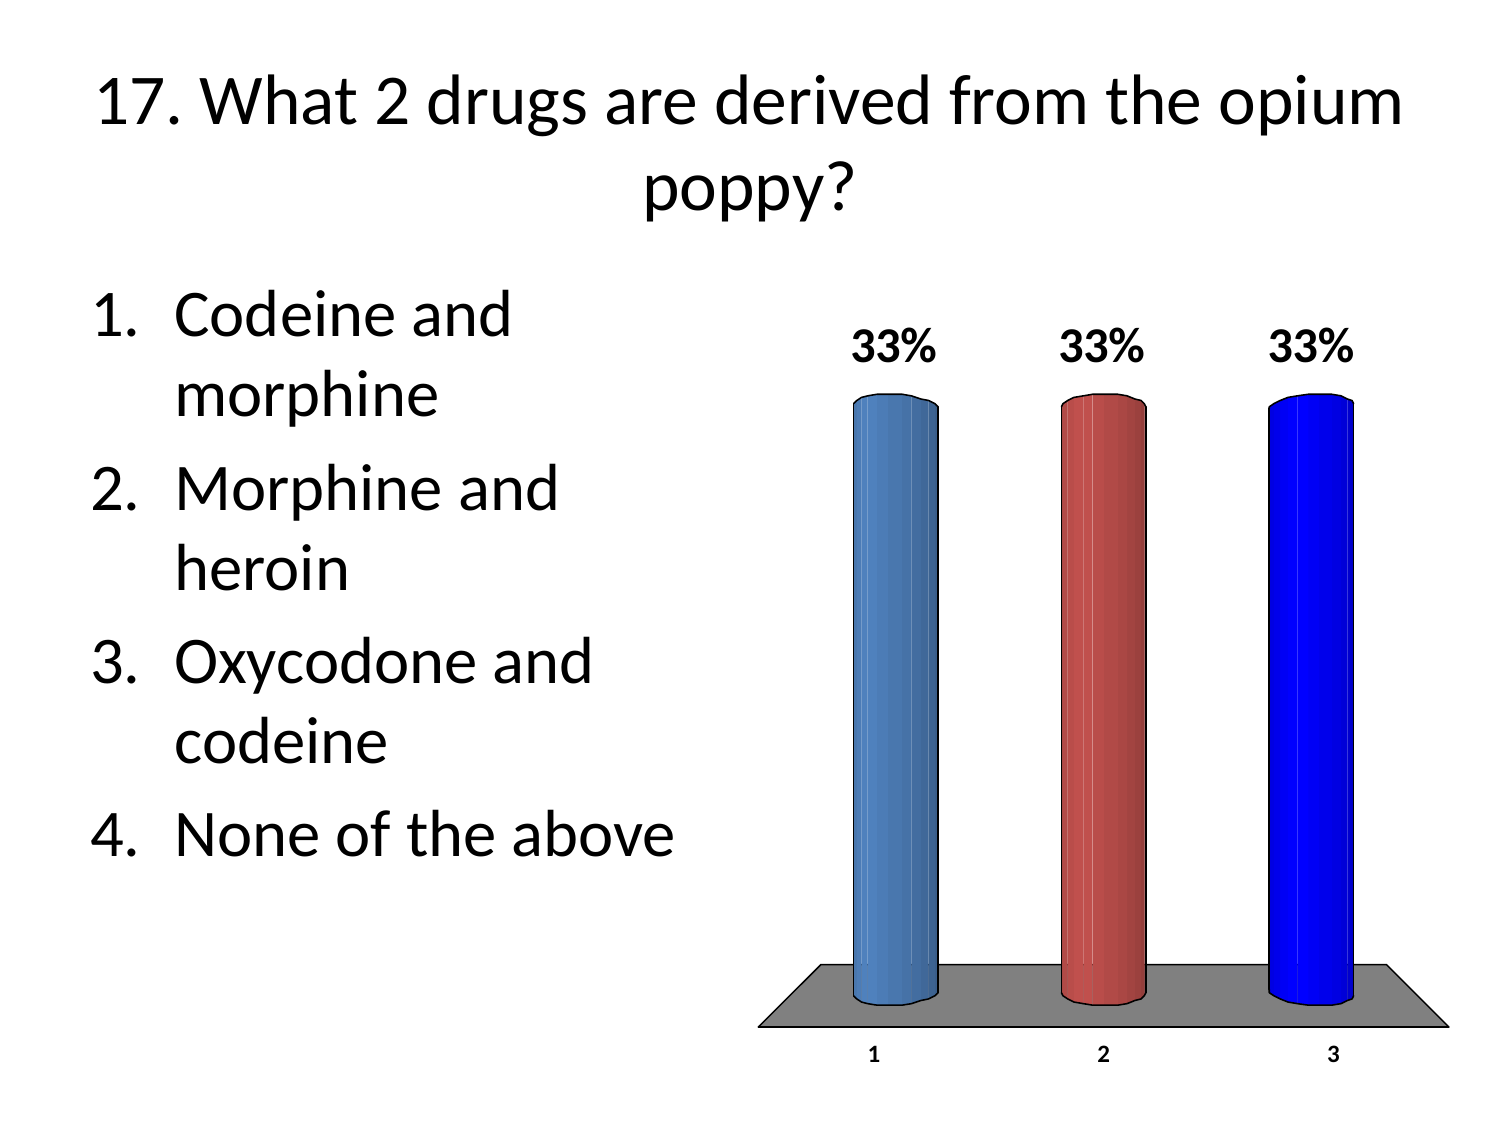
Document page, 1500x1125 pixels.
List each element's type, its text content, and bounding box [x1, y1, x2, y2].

title 17. What 2 drugs are derived from the opium poppy? [75, 45, 1425, 233]
list Codeine and morphine Morphine and heroin Oxycodone and codeine None of the above [75, 262, 750, 1005]
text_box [739, 270, 1490, 1115]
